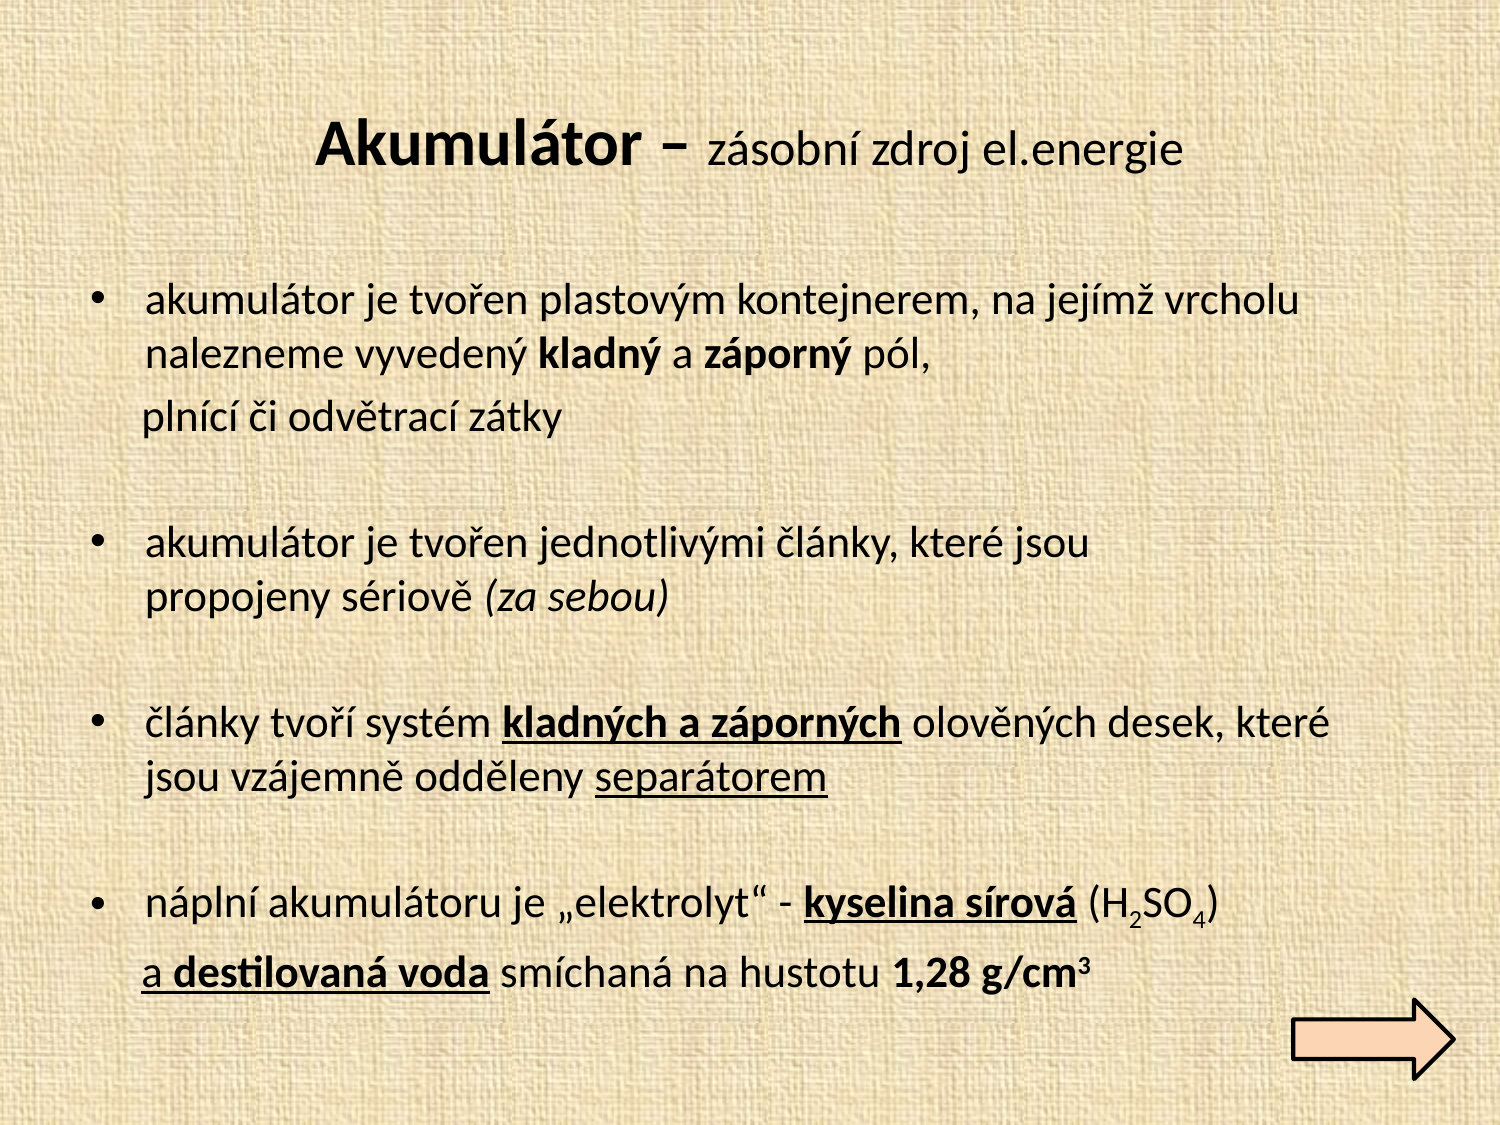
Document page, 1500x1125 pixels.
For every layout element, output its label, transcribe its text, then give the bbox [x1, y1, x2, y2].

title Akumulátor – zásobní zdroj el.energie [75, 45, 1425, 233]
text_box [1291, 997, 1456, 1081]
list akumulátor je tvořen plastovým kontejnerem, na jejímž vrcholu nalezneme vyvedený kladný a záporný pól, plnící či odvětrací zátky akumulátor je tvořen jednotlivými články, které jsou propojeny sériově (za sebou) články tvoří systém kladných a záporných olověných desek, které jsou vzájemně odděleny separátorem náplní akumulátoru je „elektrolyt“ - kyselina sírová (H2SO4) a destilovaná voda smíchaná na hustotu 1,28 g/cm3 [75, 262, 1425, 1005]
